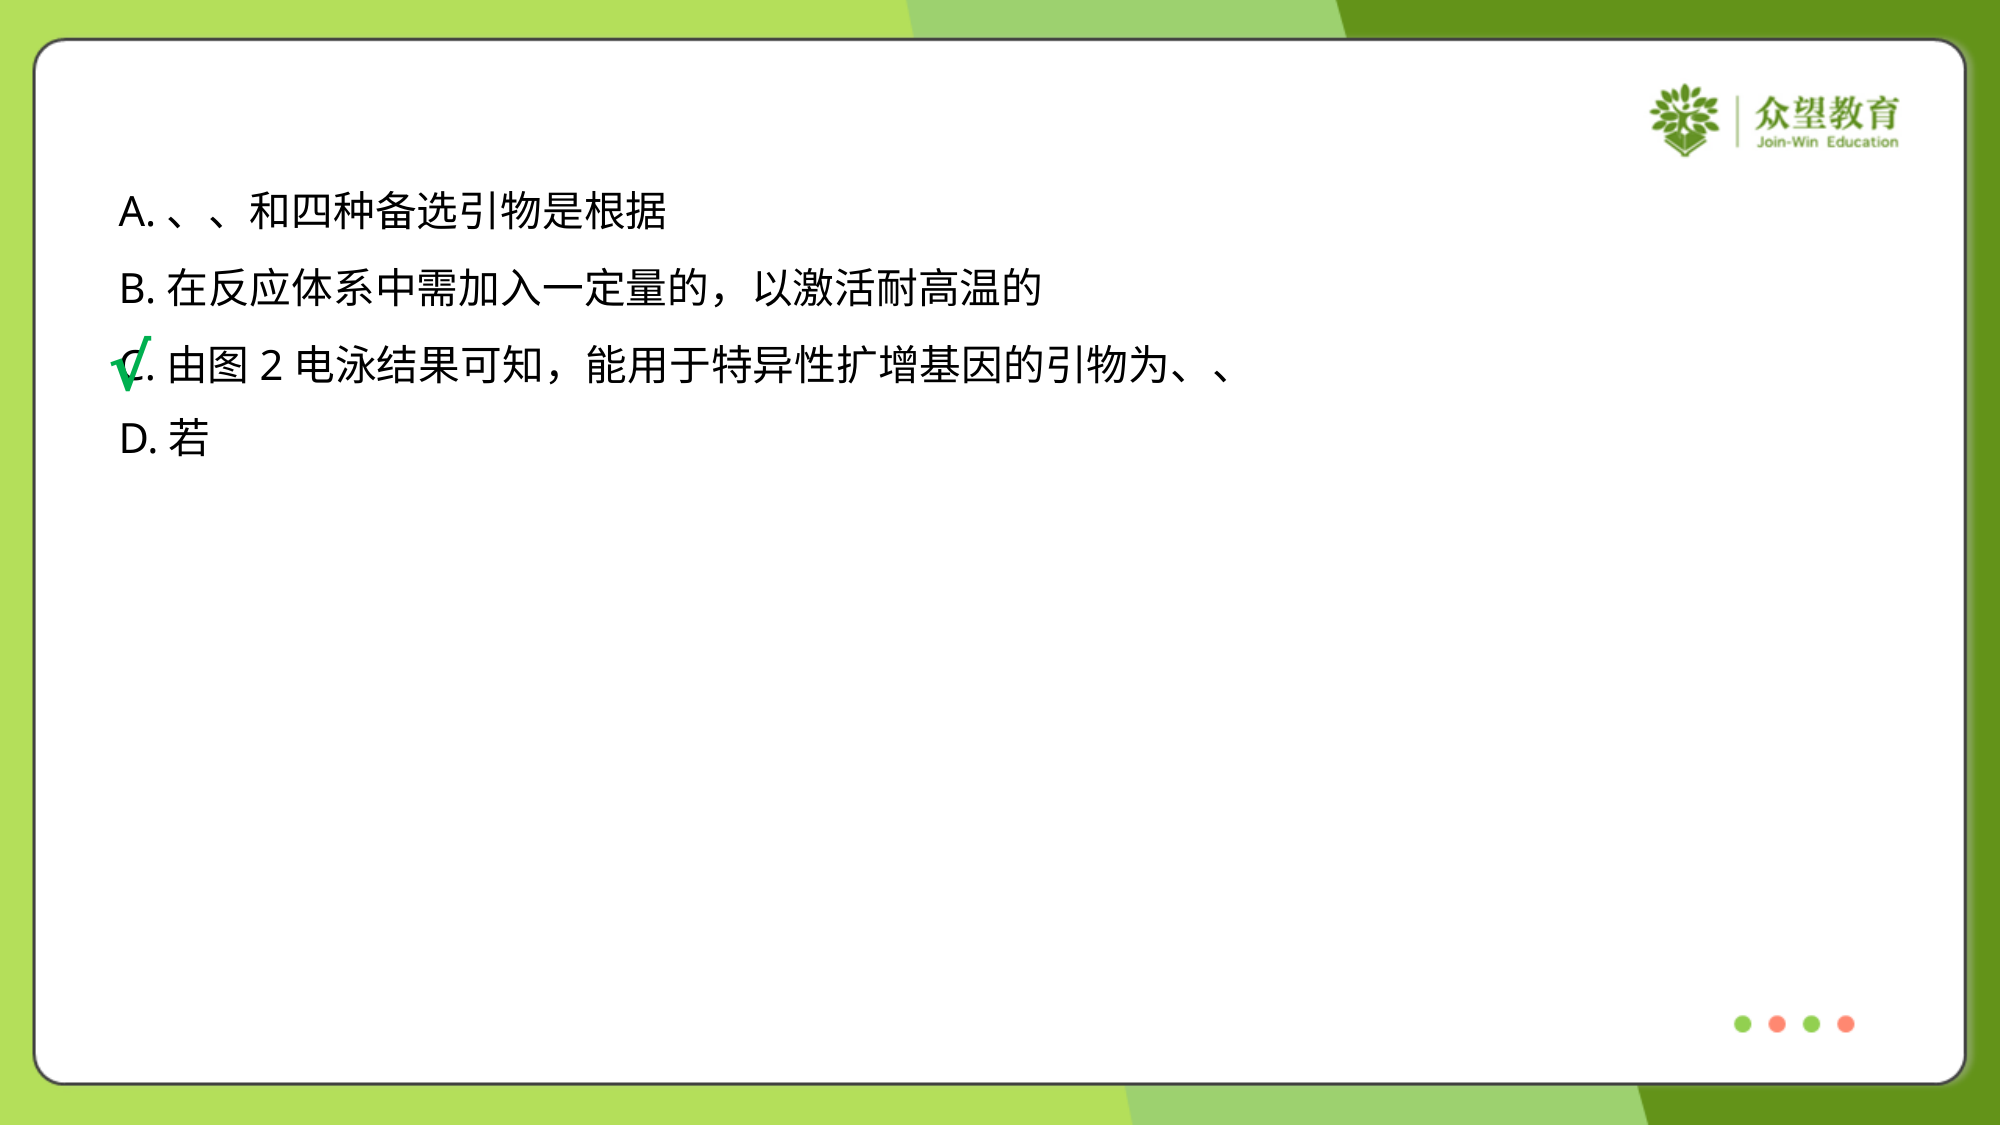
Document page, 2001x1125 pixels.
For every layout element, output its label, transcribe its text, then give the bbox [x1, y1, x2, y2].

text_box √ [108, 325, 152, 404]
picture [0, 0, 2000, 1125]
